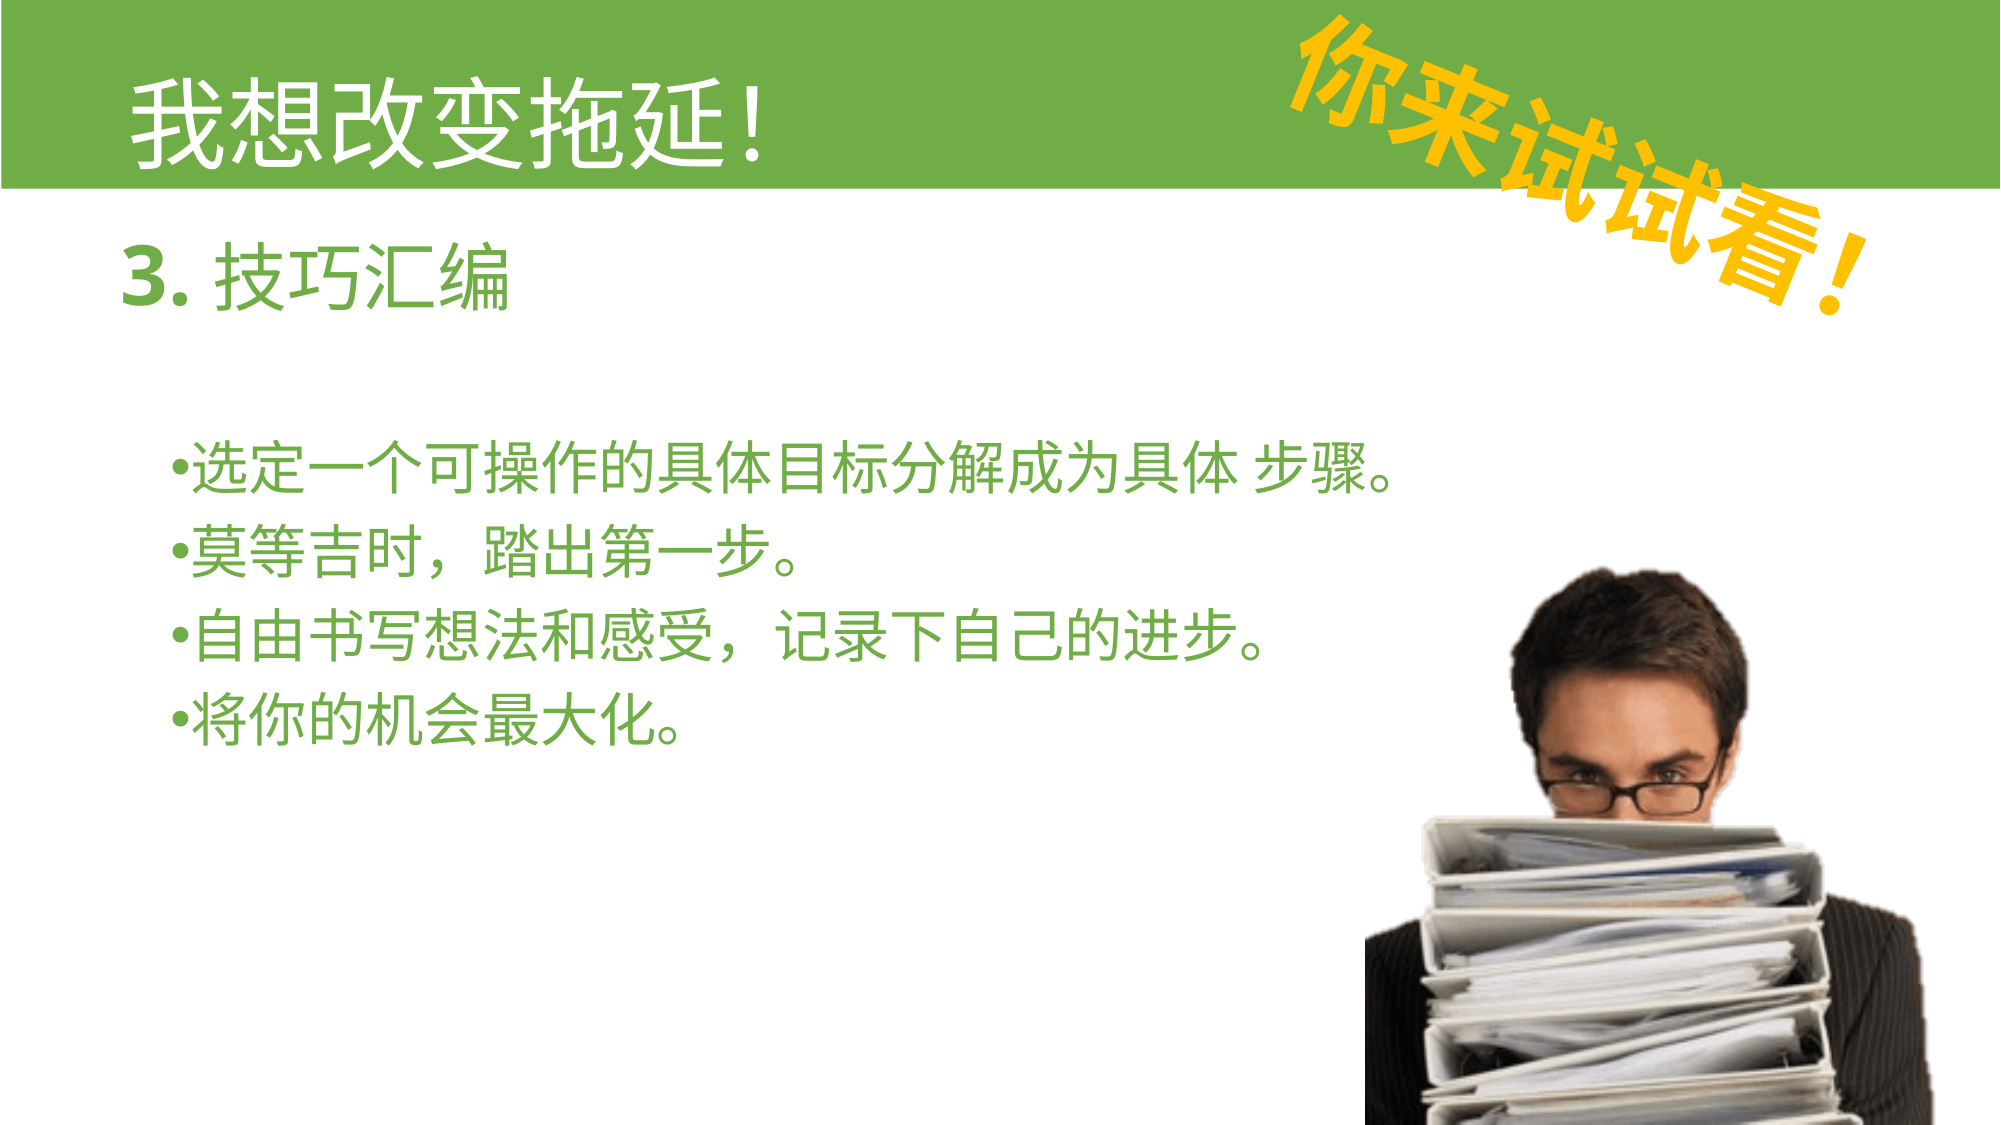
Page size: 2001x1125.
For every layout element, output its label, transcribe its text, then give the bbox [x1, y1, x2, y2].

list 选定一个可操作的具体目标分解成为具体 步骤。 莫等吉时，踏出第一步。 自由书写想法和感受，记录下自己的进步。 将你的机会最大化。 [42, 409, 1365, 917]
picture [1365, 287, 2000, 1125]
text_box 你来试试看！ [1254, 0, 2000, 287]
text_box 我想改变拖延！ [112, 53, 789, 189]
text_box [1373, 0, 2000, 190]
text_box [0, 0, 1437, 190]
text_box 3.技巧汇编 [106, 226, 527, 331]
